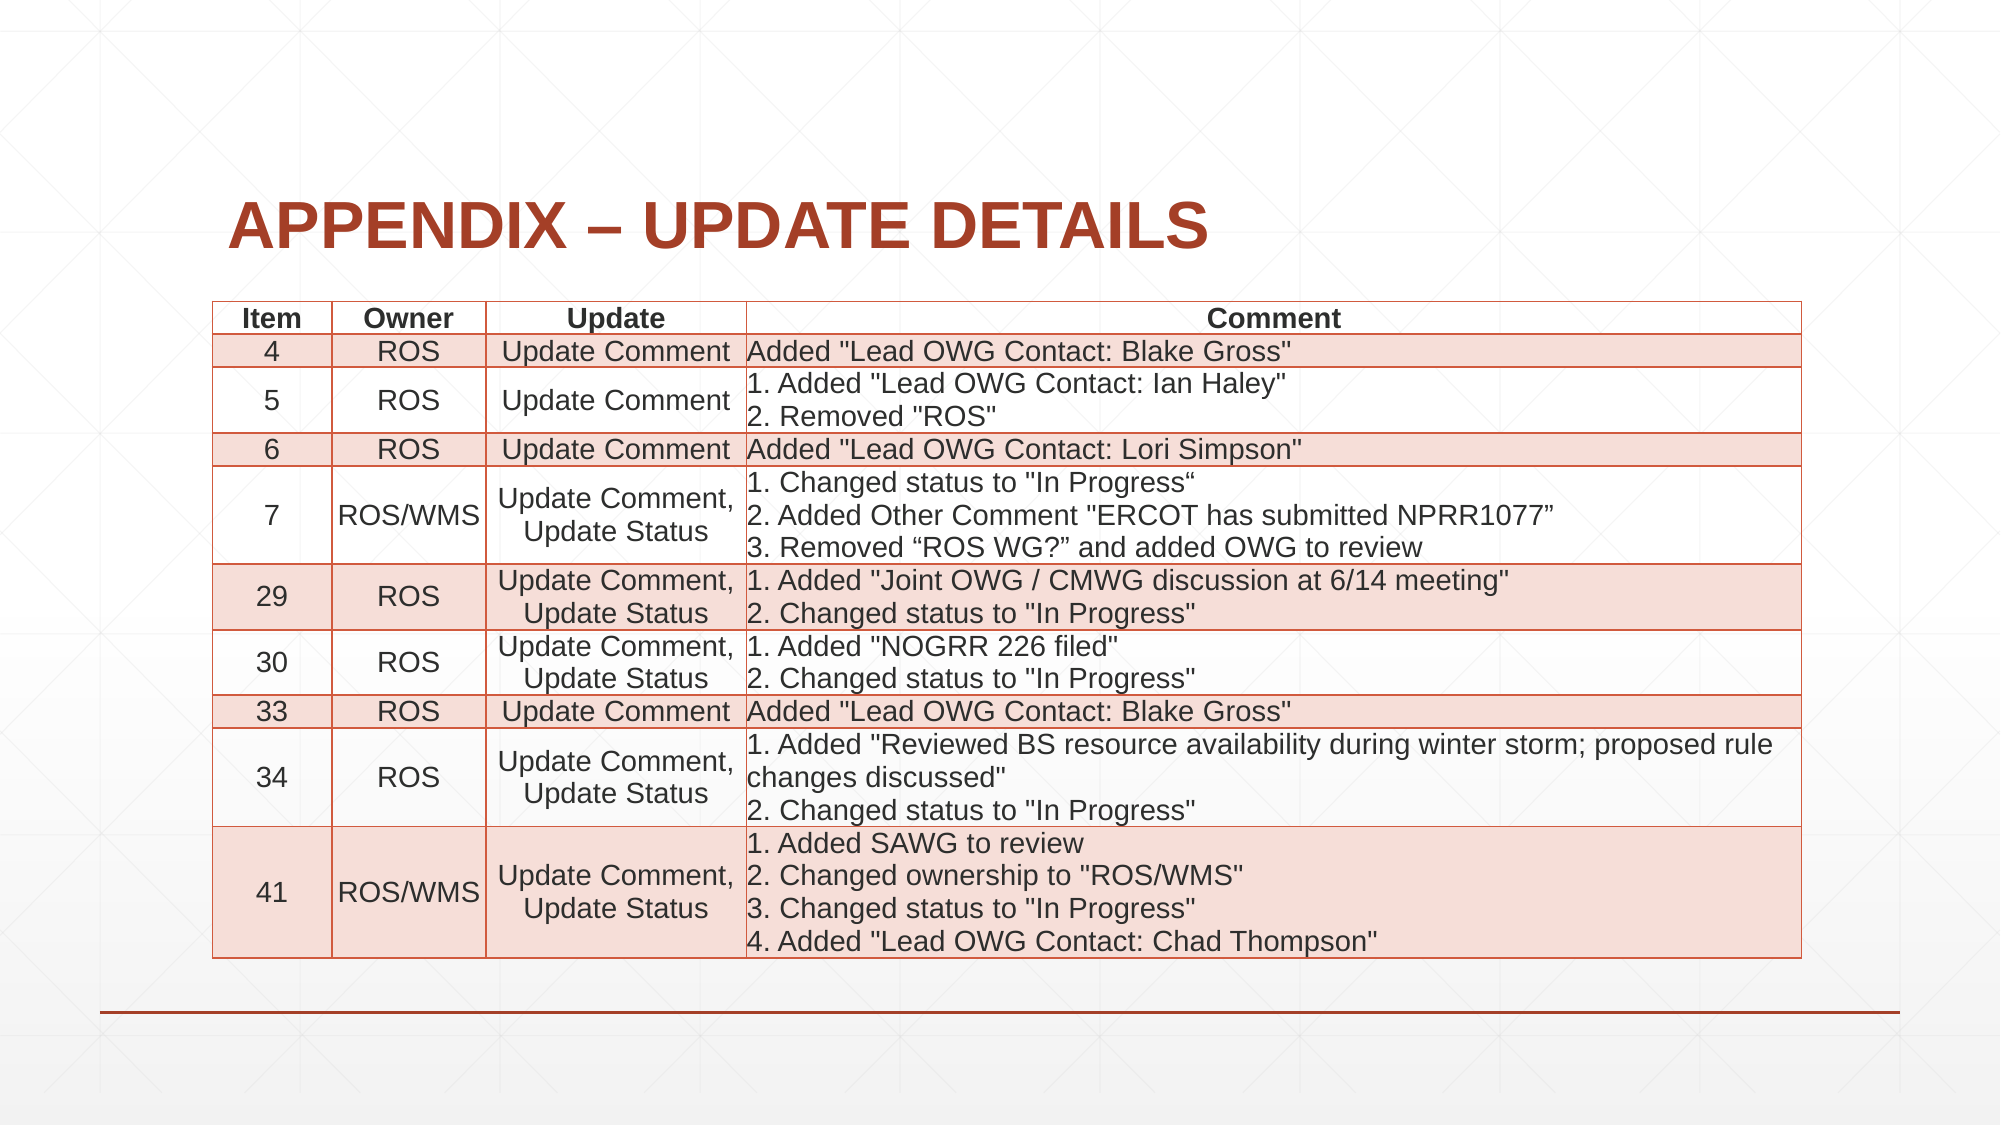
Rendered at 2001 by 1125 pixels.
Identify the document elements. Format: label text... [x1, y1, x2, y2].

table_header Owner [333, 302, 485, 333]
table_cell 33 [213, 696, 331, 727]
table_cell Update Comment [487, 434, 746, 465]
title APPENDIX – UPDATE DETAILS [212, 82, 1788, 271]
table_cell ROS [333, 335, 485, 366]
table_header Comment [747, 302, 1801, 333]
table_cell ROS/WMS [333, 827, 485, 957]
table_cell 1. Added "NOGRR 226 filed" 2. Changed status to "In Progress" [747, 631, 1801, 694]
table_cell Update Comment, Update Status [487, 827, 746, 957]
table_cell Update Comment, Update Status [487, 565, 746, 629]
table_cell ROS [333, 696, 485, 727]
table_cell Update Comment, Update Status [487, 729, 746, 826]
table_cell ROS [333, 434, 485, 465]
table_cell 34 [213, 729, 331, 826]
table_cell 1. Added "Lead OWG Contact: Ian Haley" 2. Removed "ROS" [747, 368, 1801, 432]
table_cell Added "Lead OWG Contact: Lori Simpson" [747, 434, 1801, 465]
table_cell Update Comment [487, 335, 746, 366]
table_header Item [213, 302, 331, 333]
table_cell 1. Added SAWG to review 2. Changed ownership to "ROS/WMS" 3. Changed status to "In Progress" 4. Added "Lead OWG Contact: Chad Thompson" [747, 827, 1801, 957]
table_cell ROS [333, 631, 485, 694]
table_cell 41 [213, 827, 331, 957]
table_cell 5 [213, 368, 331, 432]
table_cell Update Comment [487, 368, 746, 432]
table_cell Update Comment, Update Status [487, 467, 746, 563]
table_cell ROS [333, 729, 485, 826]
table_cell Added "Lead OWG Contact: Blake Gross" [747, 335, 1801, 366]
table_cell Update Comment [487, 696, 746, 727]
table_header Update [487, 302, 746, 333]
table_cell 30 [213, 631, 331, 694]
table_cell ROS [333, 368, 485, 432]
table_cell 4 [213, 335, 331, 366]
table_cell 1. Changed status to "In Progress“ 2. Added Other Comment "ERCOT has submitted NPRR1077” 3. Removed “ROS WG?” and added OWG to review [747, 467, 1801, 563]
table_cell Added "Lead OWG Contact: Blake Gross" [747, 696, 1801, 727]
table_cell 1. Added "Joint OWG / CMWG discussion at 6/14 meeting" 2. Changed status to "In Progress" [747, 565, 1801, 629]
table_cell 1. Added "Reviewed BS resource availability during winter storm; proposed rule changes discussed" 2. Changed status to "In Progress" [747, 729, 1801, 826]
table_cell 7 [213, 467, 331, 563]
table_cell 6 [213, 434, 331, 465]
table_cell Update Comment, Update Status [487, 631, 746, 694]
table_cell ROS/WMS [333, 467, 485, 563]
table_cell 29 [213, 565, 331, 629]
table_cell ROS [333, 565, 485, 629]
